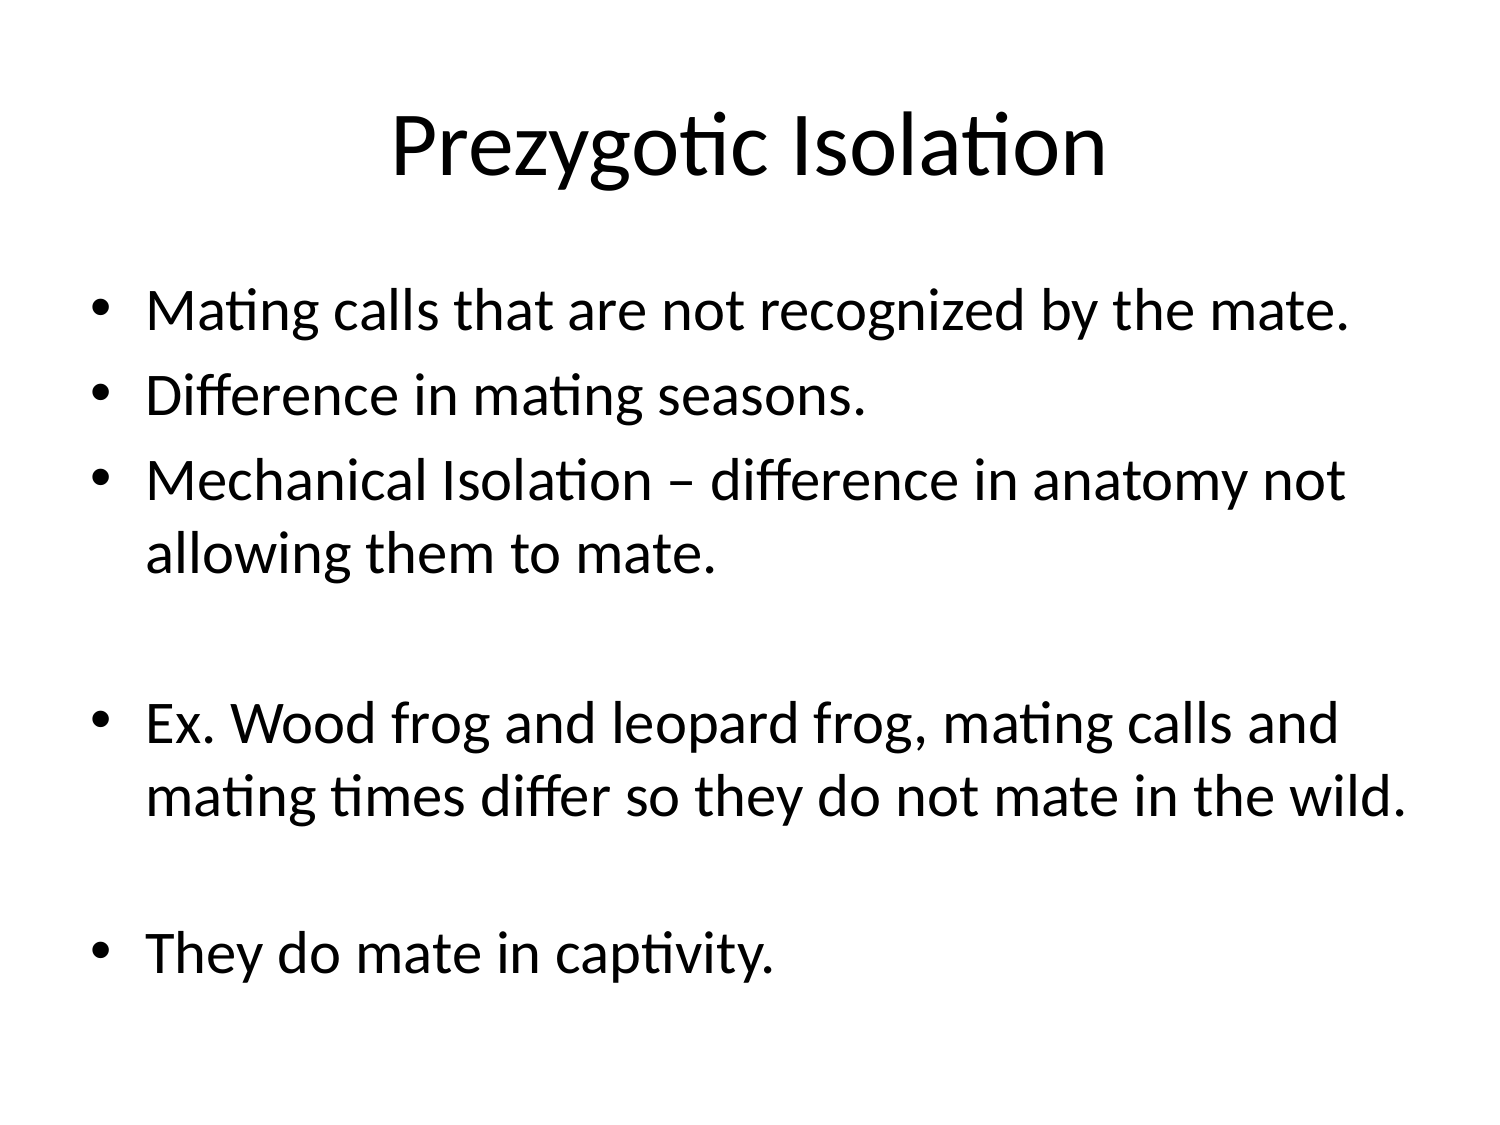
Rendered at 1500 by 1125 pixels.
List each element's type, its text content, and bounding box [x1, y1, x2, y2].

title Prezygotic Isolation [75, 45, 1425, 233]
list Mating calls that are not recognized by the mate. Difference in mating seasons. Mechanical Isolation – difference in anatomy not allowing them to mate. Ex. Wood frog and leopard frog, mating calls and mating times differ so they do not mate in the wild. They do mate in captivity. [75, 262, 1425, 1005]
